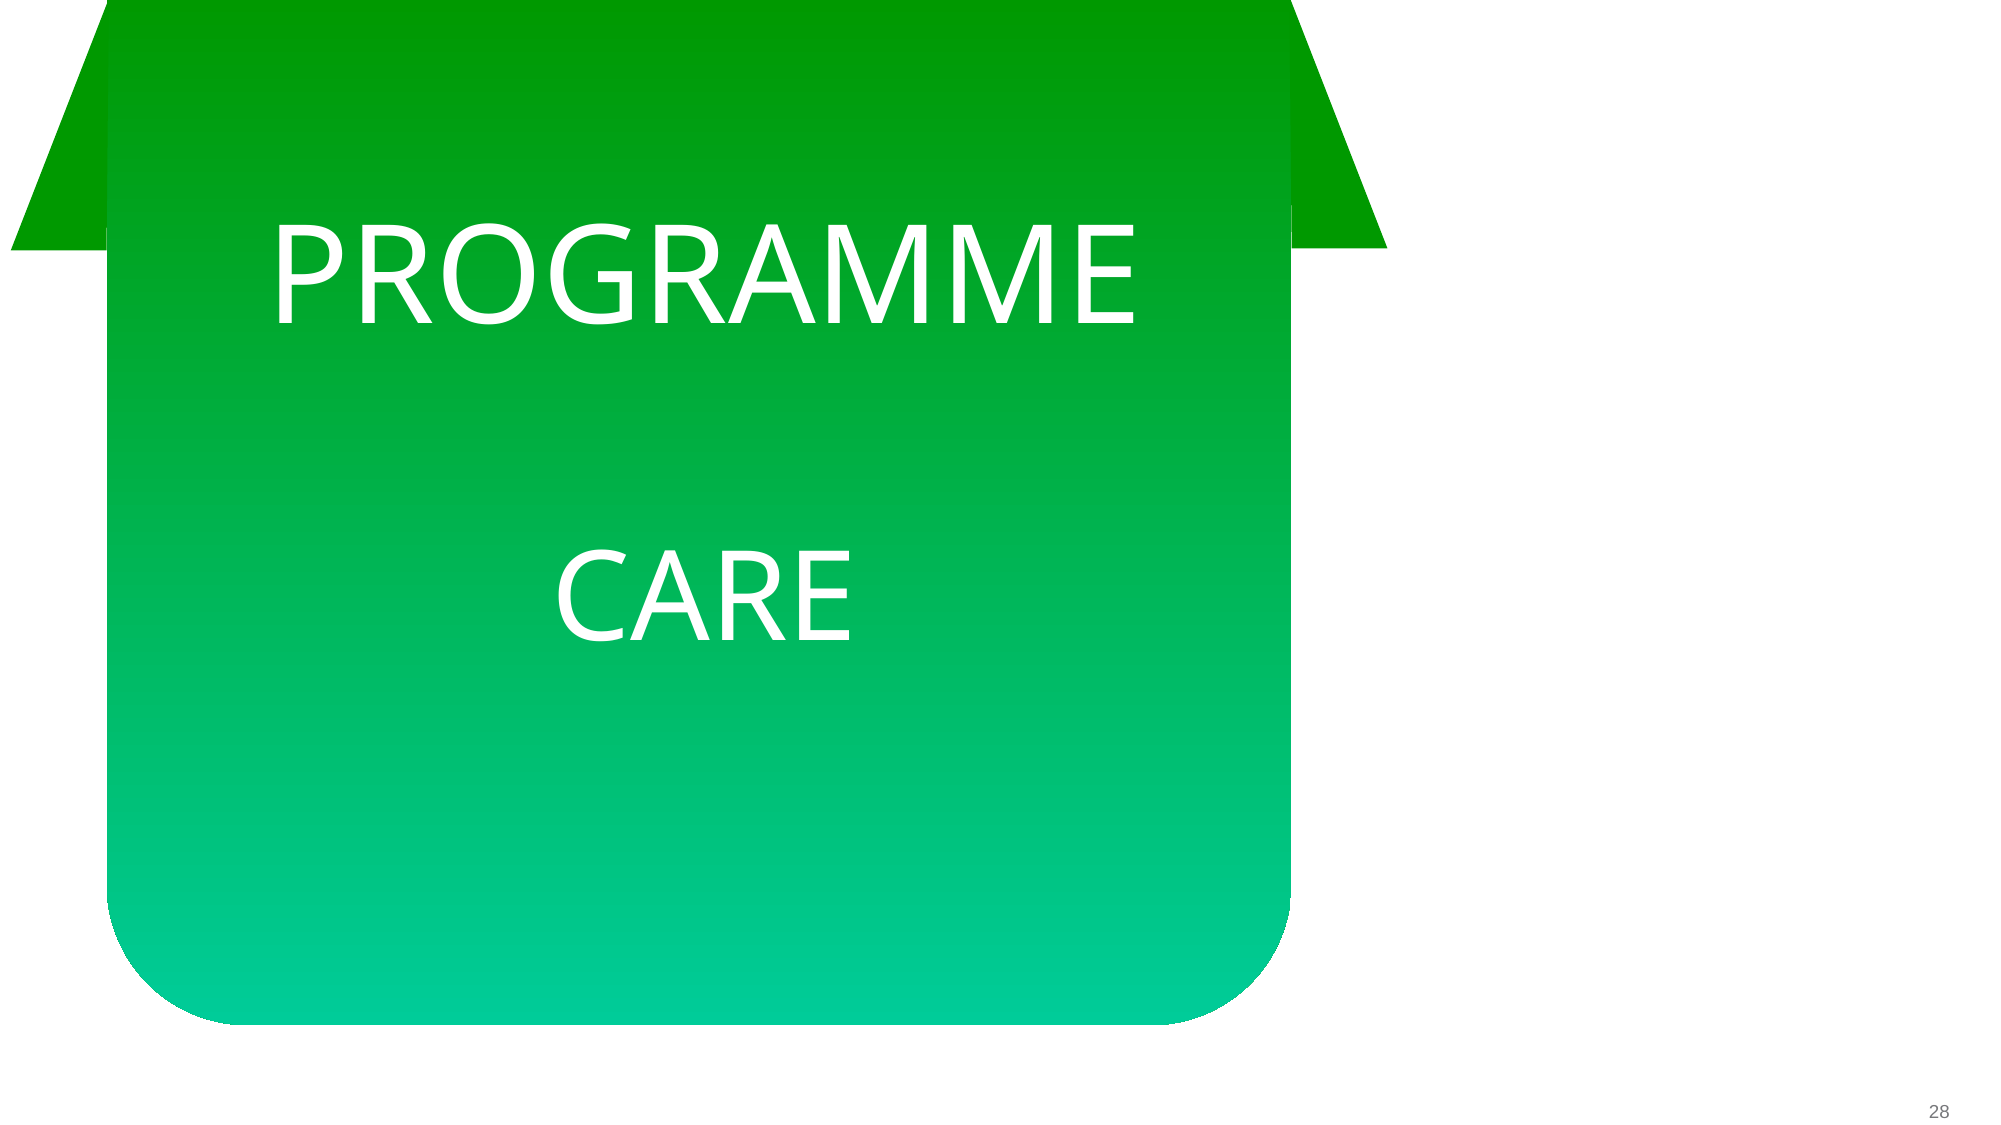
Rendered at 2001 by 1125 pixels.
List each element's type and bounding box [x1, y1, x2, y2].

text_box [10, 0, 1388, 1026]
